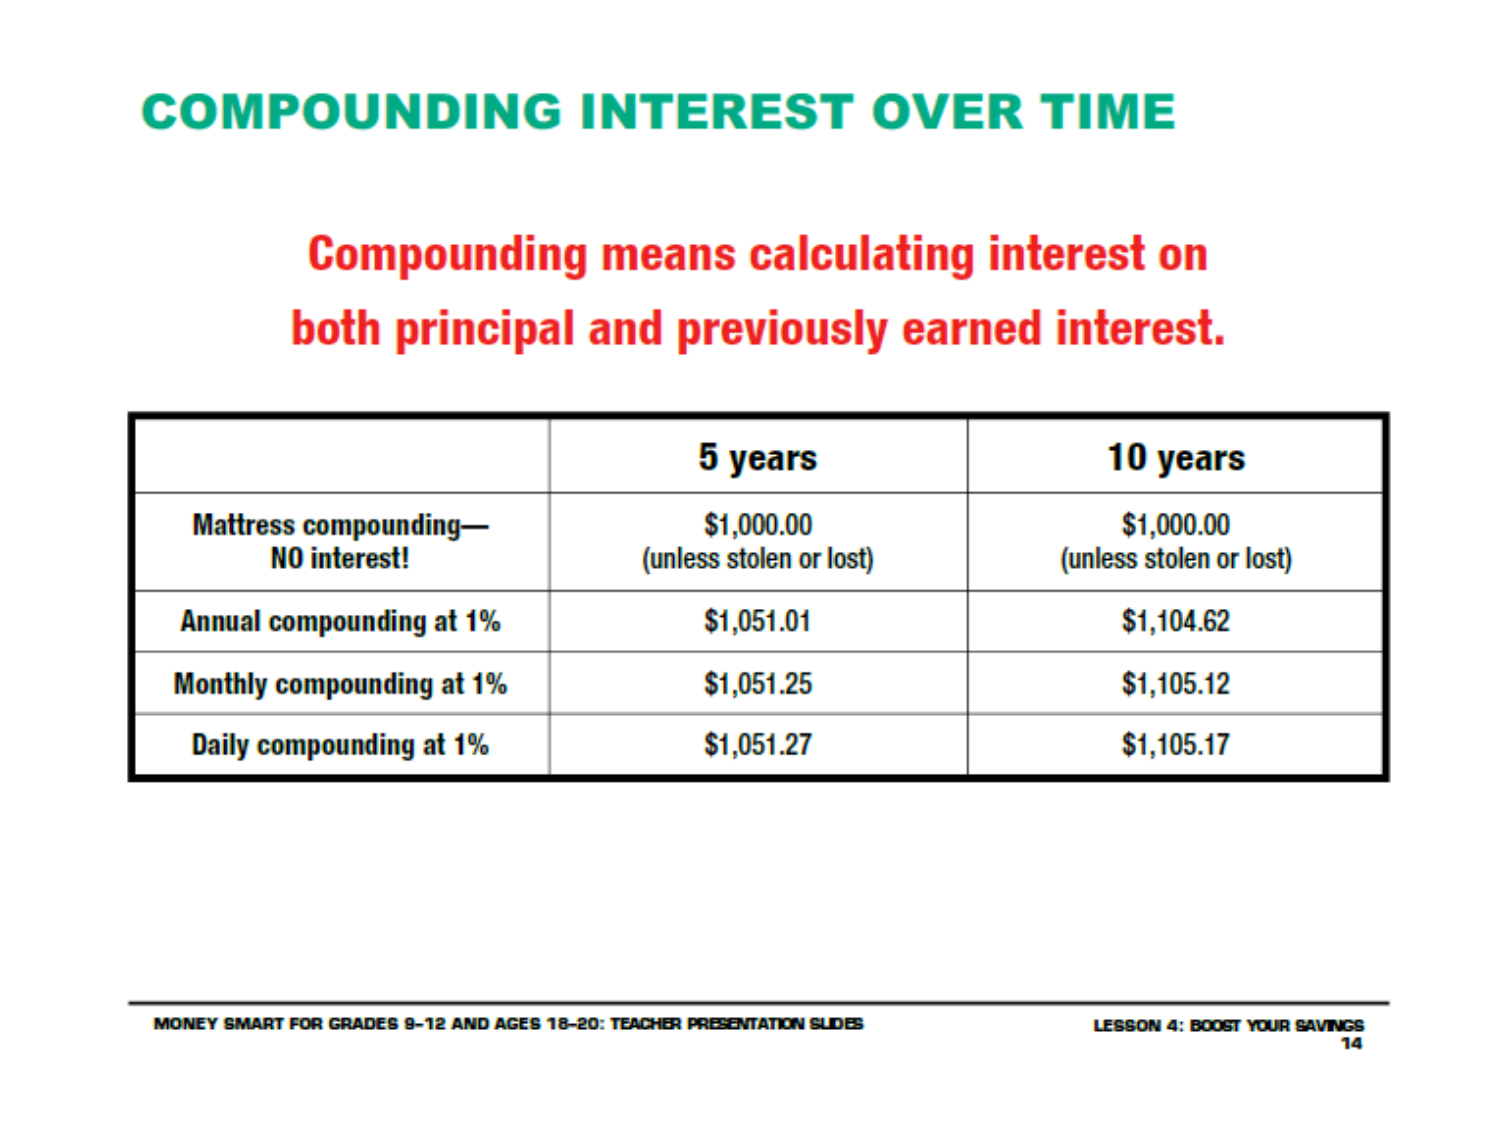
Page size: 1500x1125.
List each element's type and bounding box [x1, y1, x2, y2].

picture [74, 36, 1438, 1079]
